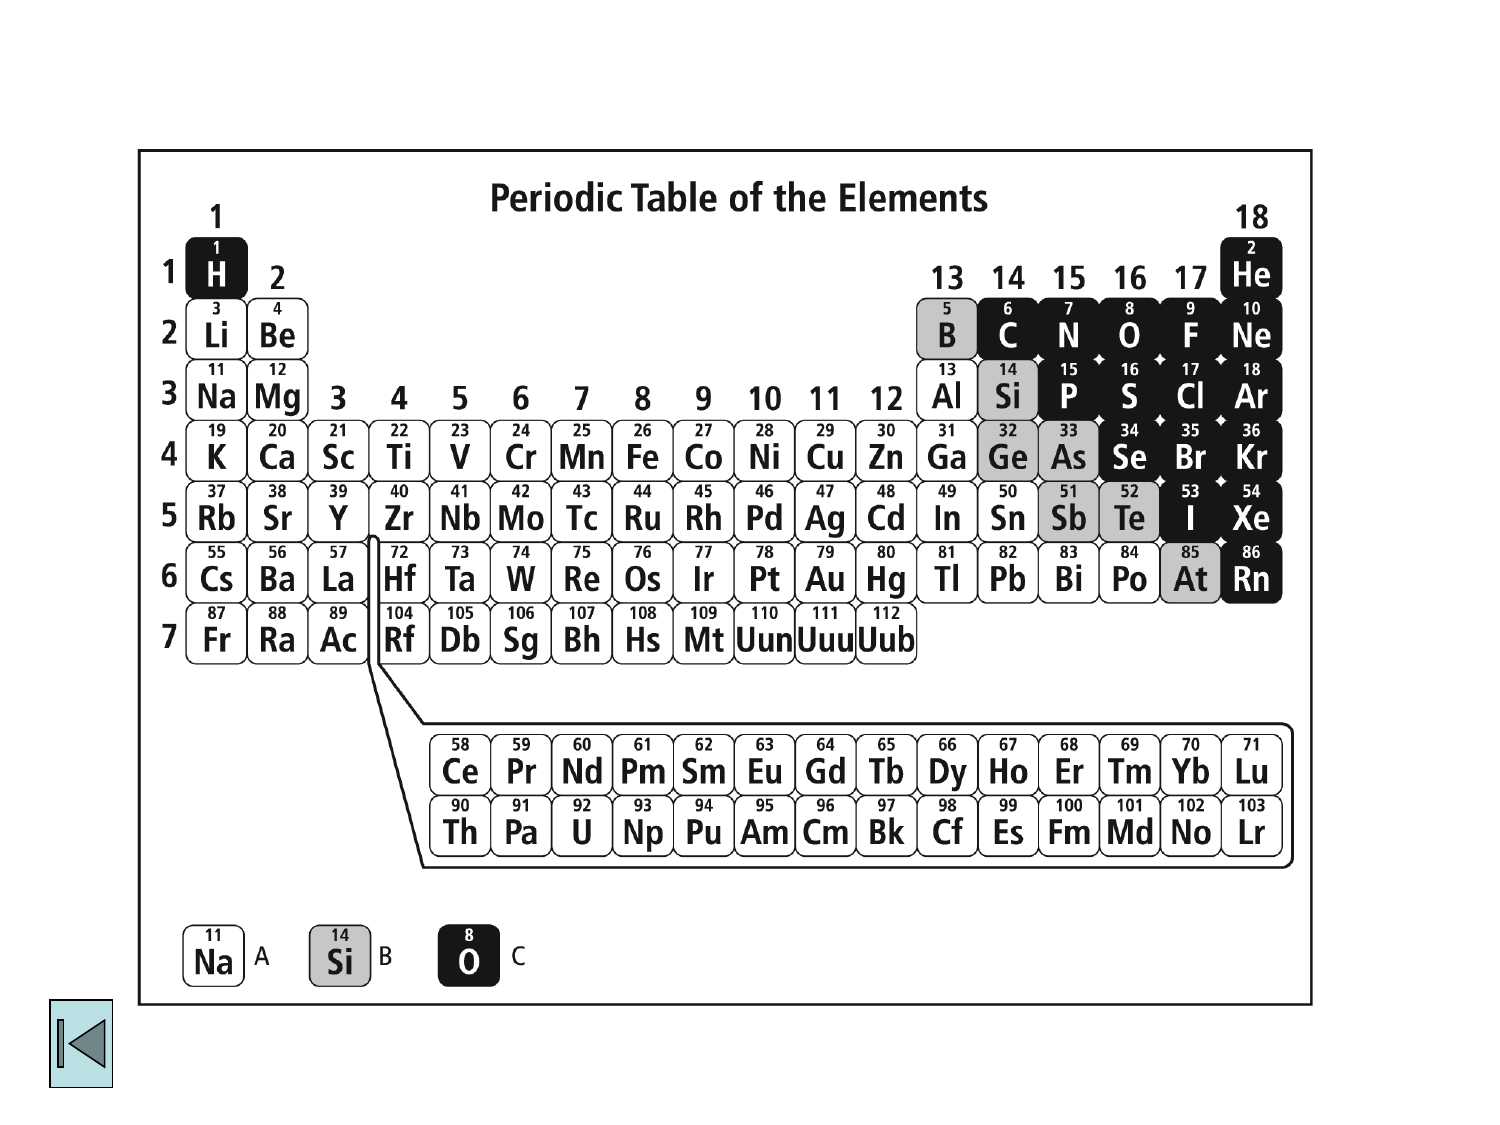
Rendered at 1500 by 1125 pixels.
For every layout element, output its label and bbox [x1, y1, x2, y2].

list [137, 149, 1313, 1006]
